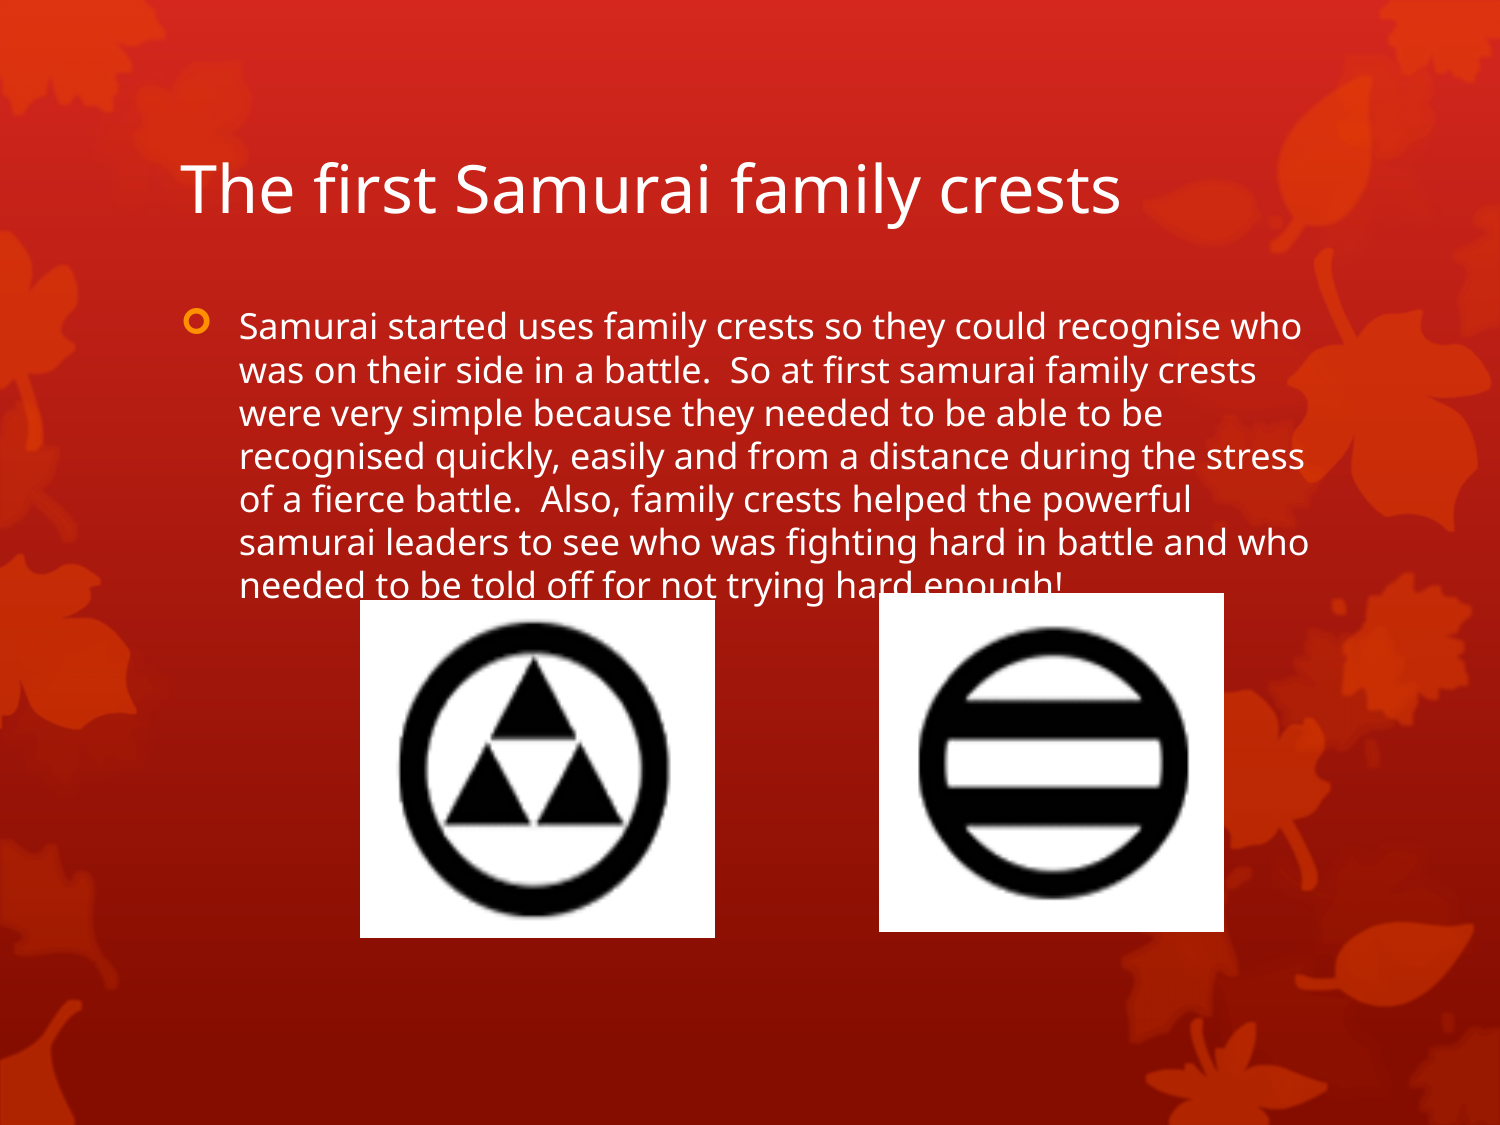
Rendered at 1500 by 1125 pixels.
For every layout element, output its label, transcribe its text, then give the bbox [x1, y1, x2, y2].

picture [359, 600, 716, 939]
title The first Samurai family crests [165, 110, 1335, 263]
picture [879, 593, 1224, 932]
list Samurai started uses family crests so they could recognise who was on their side in a battle. So at first samurai family crests were very simple because they needed to be able to be recognised quickly, easily and from a distance during the stress of a fierce battle. Also, family crests helped the powerful samurai leaders to see who was fighting hard in battle and who needed to be told off for not trying hard enough! [165, 296, 1335, 646]
